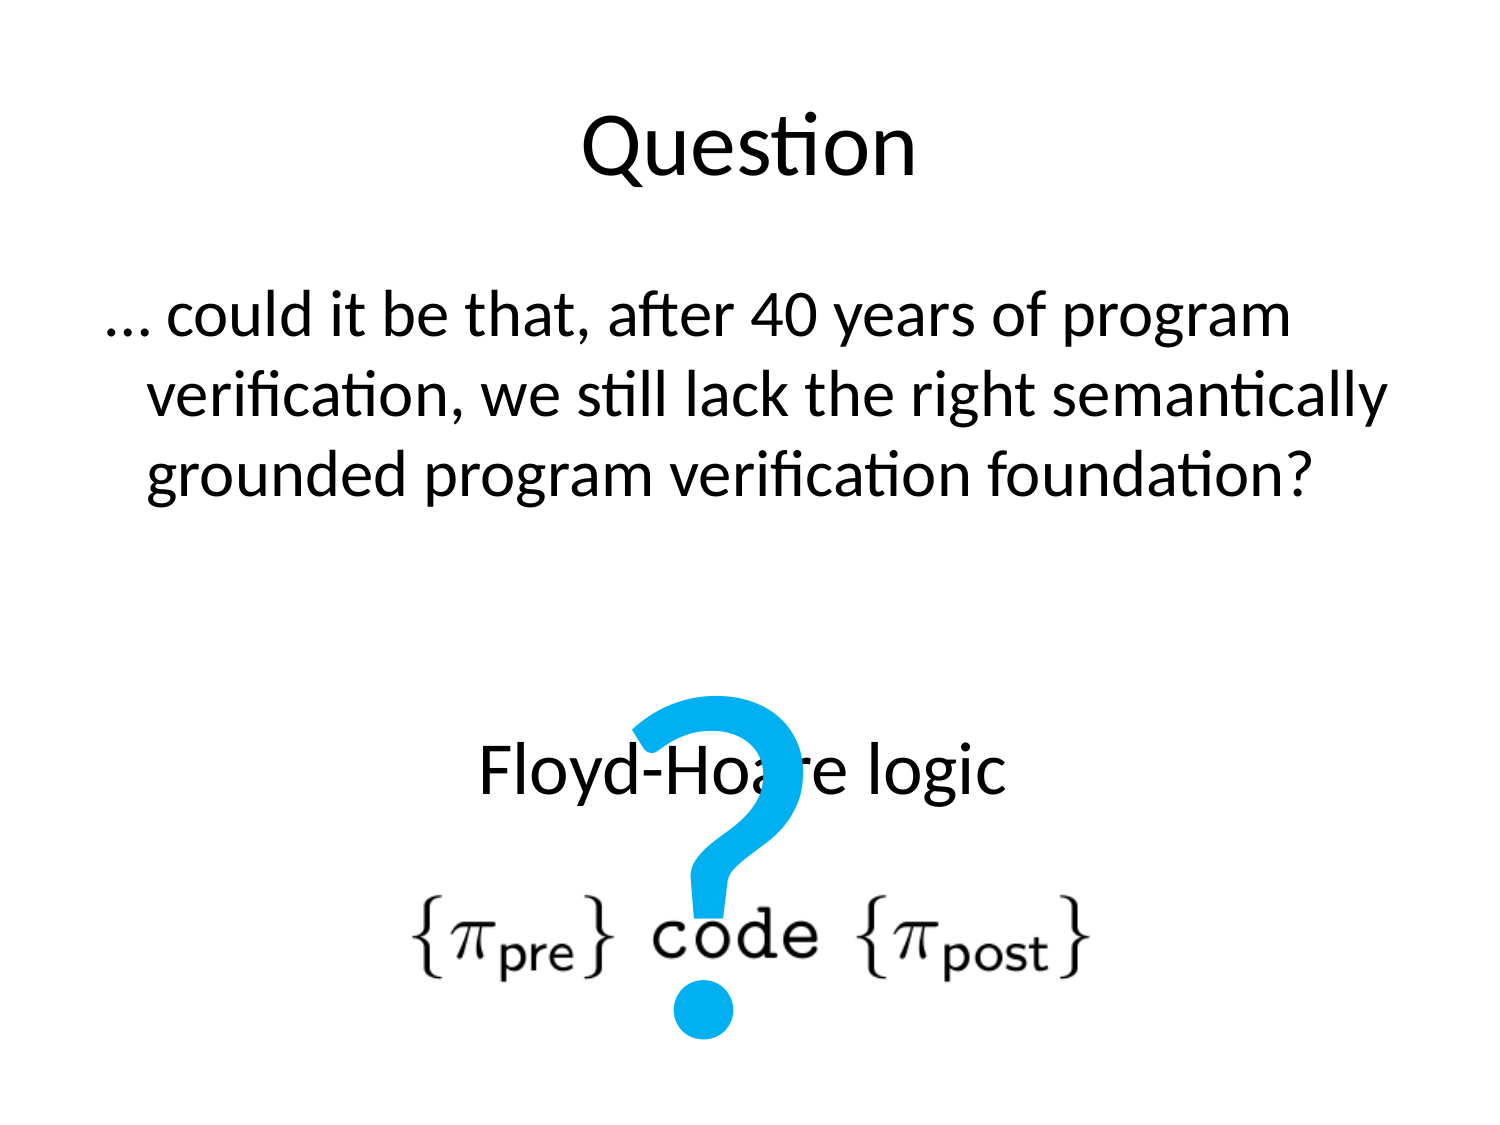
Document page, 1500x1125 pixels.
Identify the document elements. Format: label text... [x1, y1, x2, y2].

title Question [75, 45, 1425, 233]
text_box Floyd-Hoare logic [463, 712, 587, 818]
text_box Floyd-Hoare logic [939, 712, 1023, 818]
list … could it be that, after 40 years of program verification, we still lack the right semantically grounded program verification foundation? [75, 262, 1425, 1005]
picture [405, 888, 1095, 988]
text_box ? [587, 997, 939, 1125]
text_box ? [587, 531, 939, 887]
